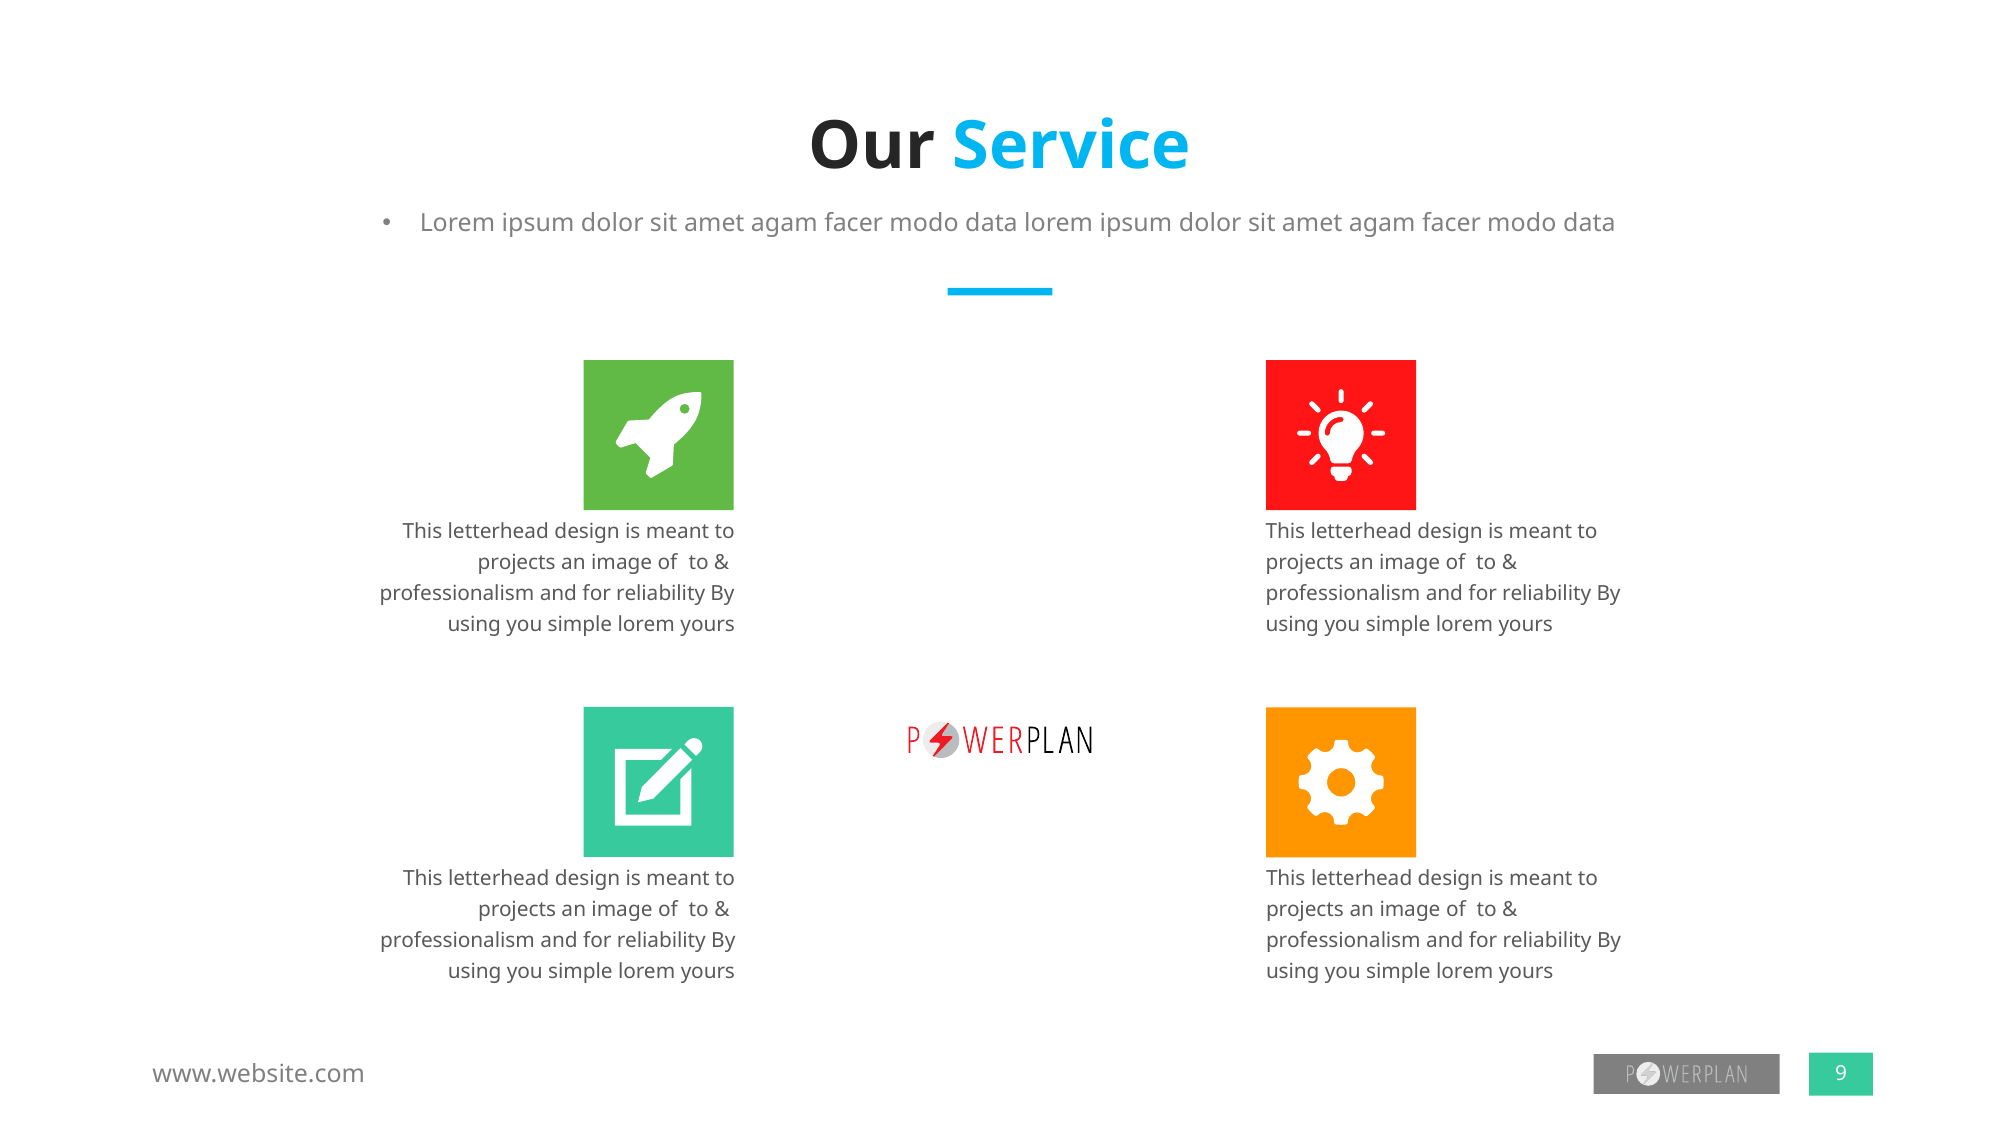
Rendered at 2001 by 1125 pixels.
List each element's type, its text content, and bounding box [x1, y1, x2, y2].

title Our Service [137, 96, 1863, 198]
list Lorem ipsum dolor sit amet agam facer modo data lorem ipsum dolor sit amet agam facer modo data [137, 202, 1863, 246]
text_box This letterhead design is meant to projects an image of to & professionalism and for reliability By using you simple lorem yours [1266, 862, 1663, 979]
text_box [582, 706, 735, 858]
text_box [1298, 739, 1384, 825]
text_box [614, 748, 692, 826]
text_box [615, 392, 702, 478]
text_box [1318, 410, 1364, 464]
text_box [1361, 453, 1374, 466]
text_box [1371, 430, 1386, 436]
text_box [1265, 359, 1417, 511]
text_box [1297, 430, 1312, 436]
slide_number 9 [1809, 1052, 1873, 1096]
text_box [1338, 389, 1344, 404]
text_box This letterhead design is meant to projects an image of to & professionalism and for reliability By using you simple lorem yours [337, 515, 735, 632]
text_box [1309, 401, 1321, 413]
text_box [684, 738, 703, 756]
text_box This letterhead design is meant to projects an image of to & professionalism and for reliability By using you simple lorem yours [338, 862, 736, 979]
text_box [1330, 466, 1352, 481]
text_box [637, 748, 693, 803]
text_box [582, 359, 735, 511]
text_box [1309, 453, 1321, 466]
text_box This letterhead design is meant to projects an image of to & professionalism and for reliability By using you simple lorem yours [1265, 515, 1663, 632]
text_box [947, 287, 1053, 296]
text_box [1361, 401, 1374, 413]
text_box [1265, 706, 1417, 858]
picture [786, 359, 1214, 979]
slide_number www.website.com [137, 1042, 391, 1103]
